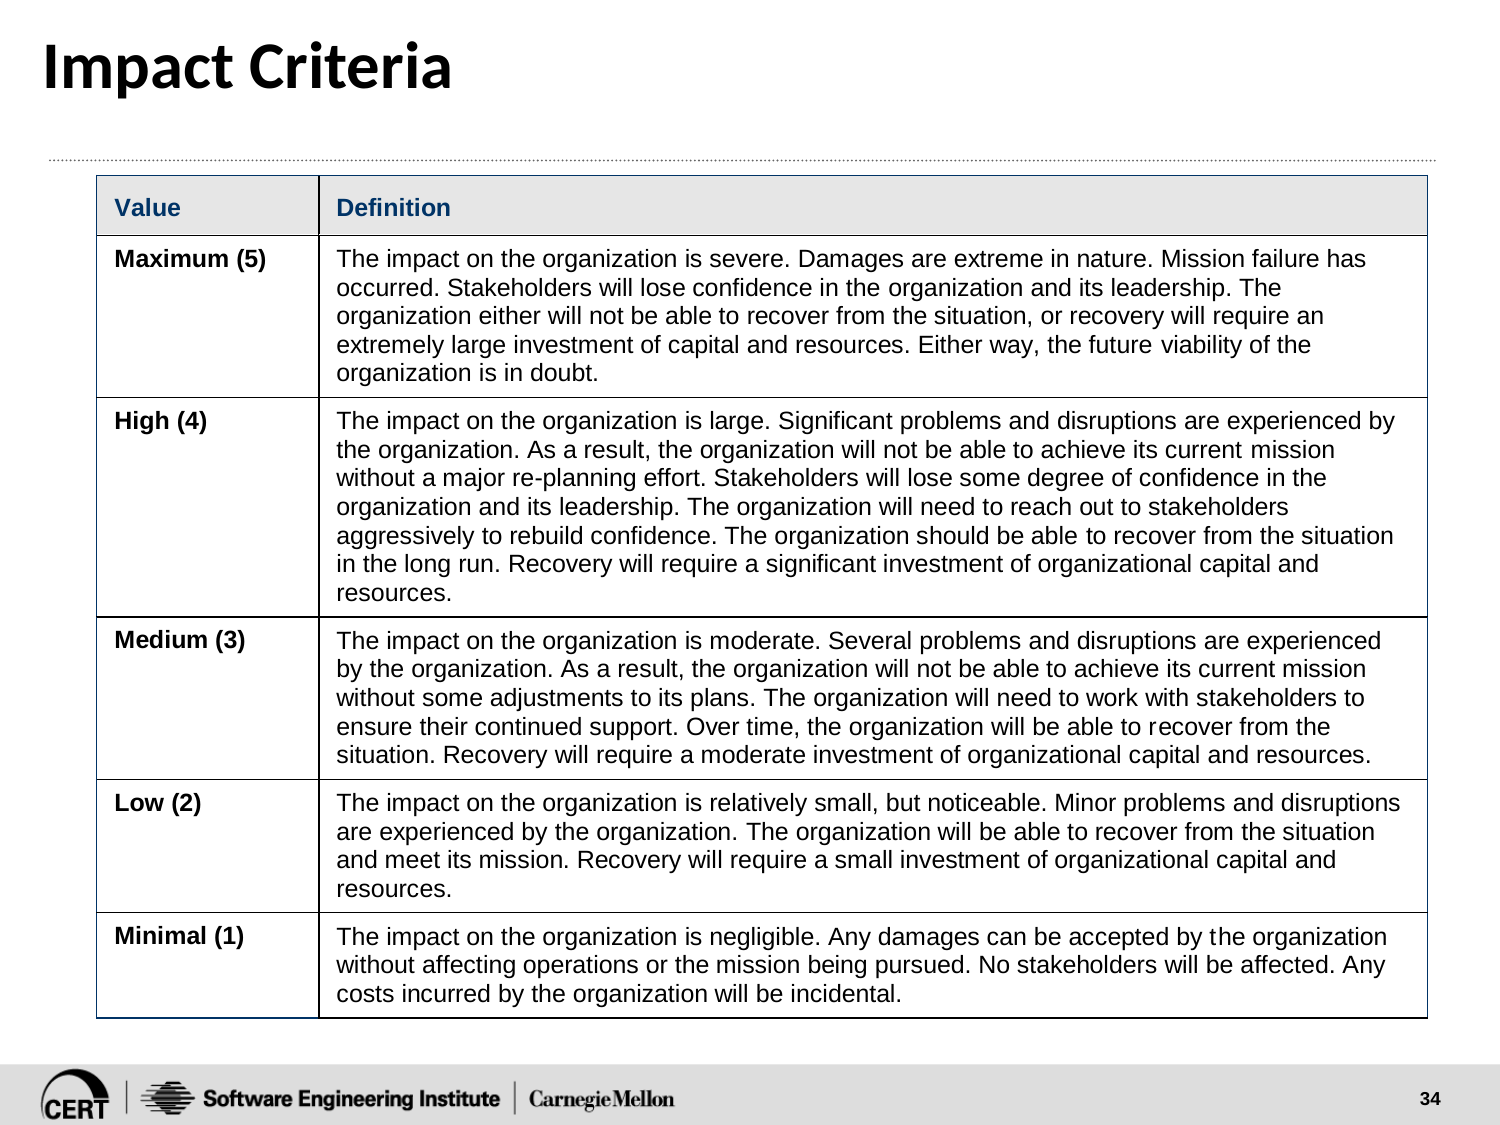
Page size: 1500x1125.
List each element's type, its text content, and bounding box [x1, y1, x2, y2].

title Impact Criteria [42, 37, 1434, 155]
picture [24, 1065, 688, 1125]
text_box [62, 174, 1463, 1088]
